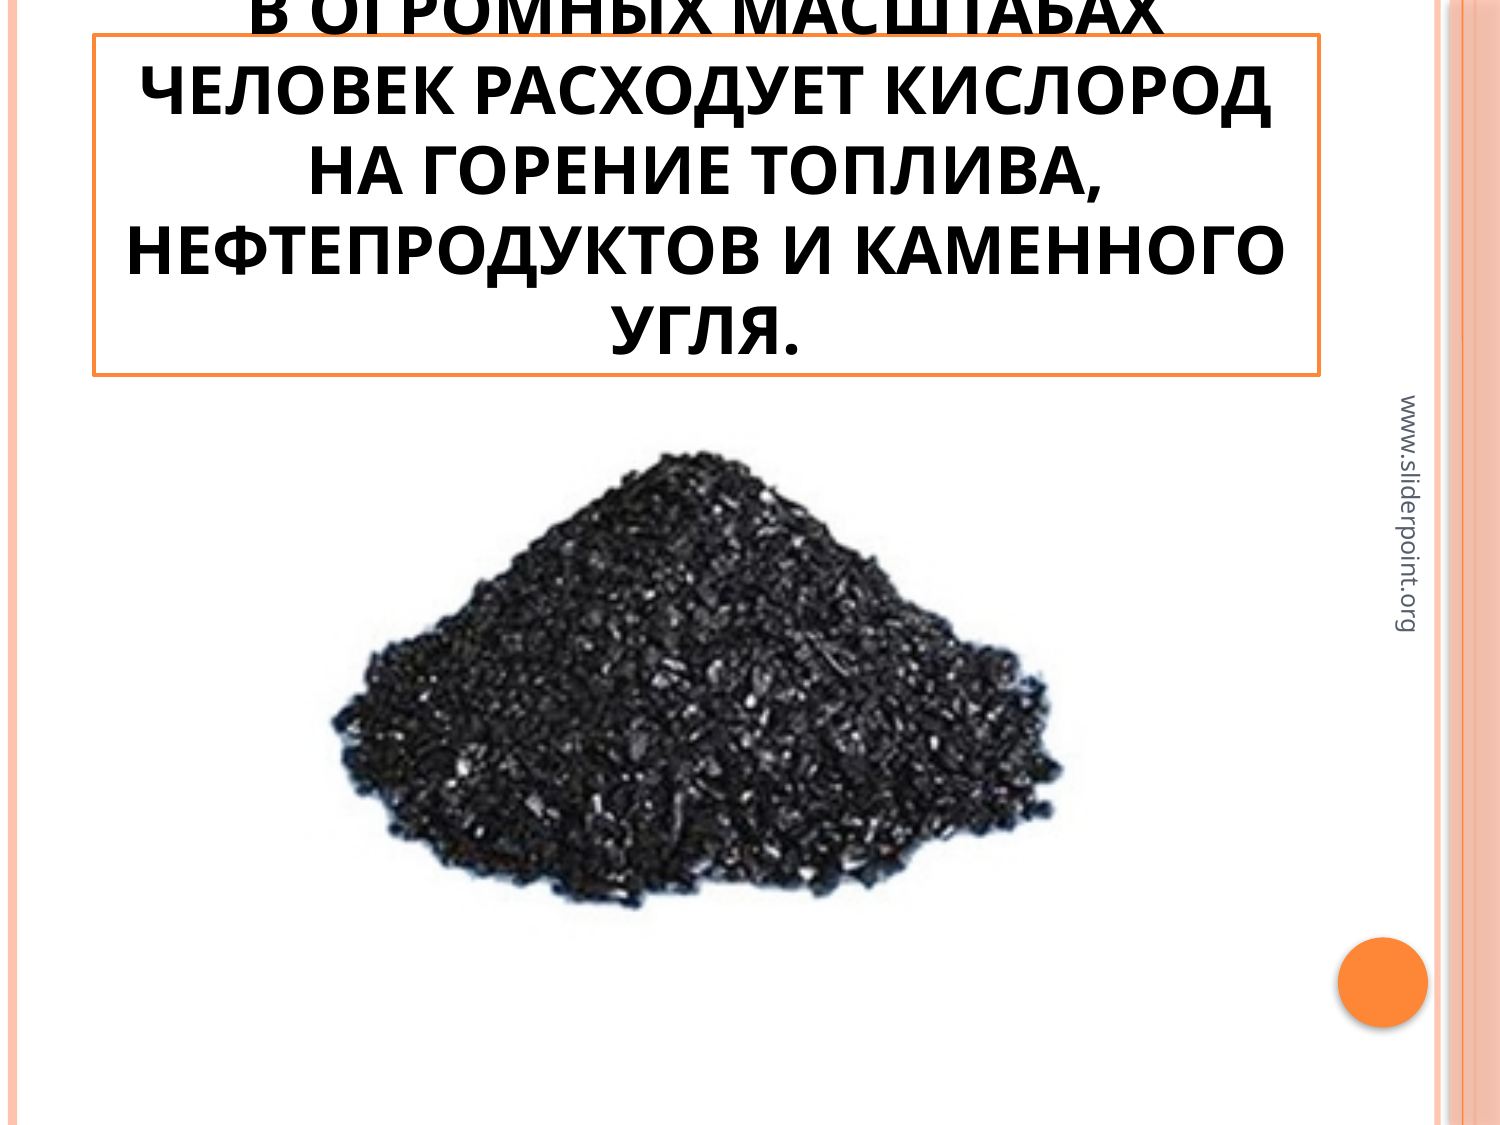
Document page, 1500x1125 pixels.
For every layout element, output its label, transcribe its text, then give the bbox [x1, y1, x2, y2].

title В огромных масштабах человек расходует кислород на горение топлива, нефтепродуктов и каменного угля. [92, 33, 1321, 377]
footer www.sliderpoint.org [1379, 380, 1440, 906]
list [304, 432, 1117, 1043]
